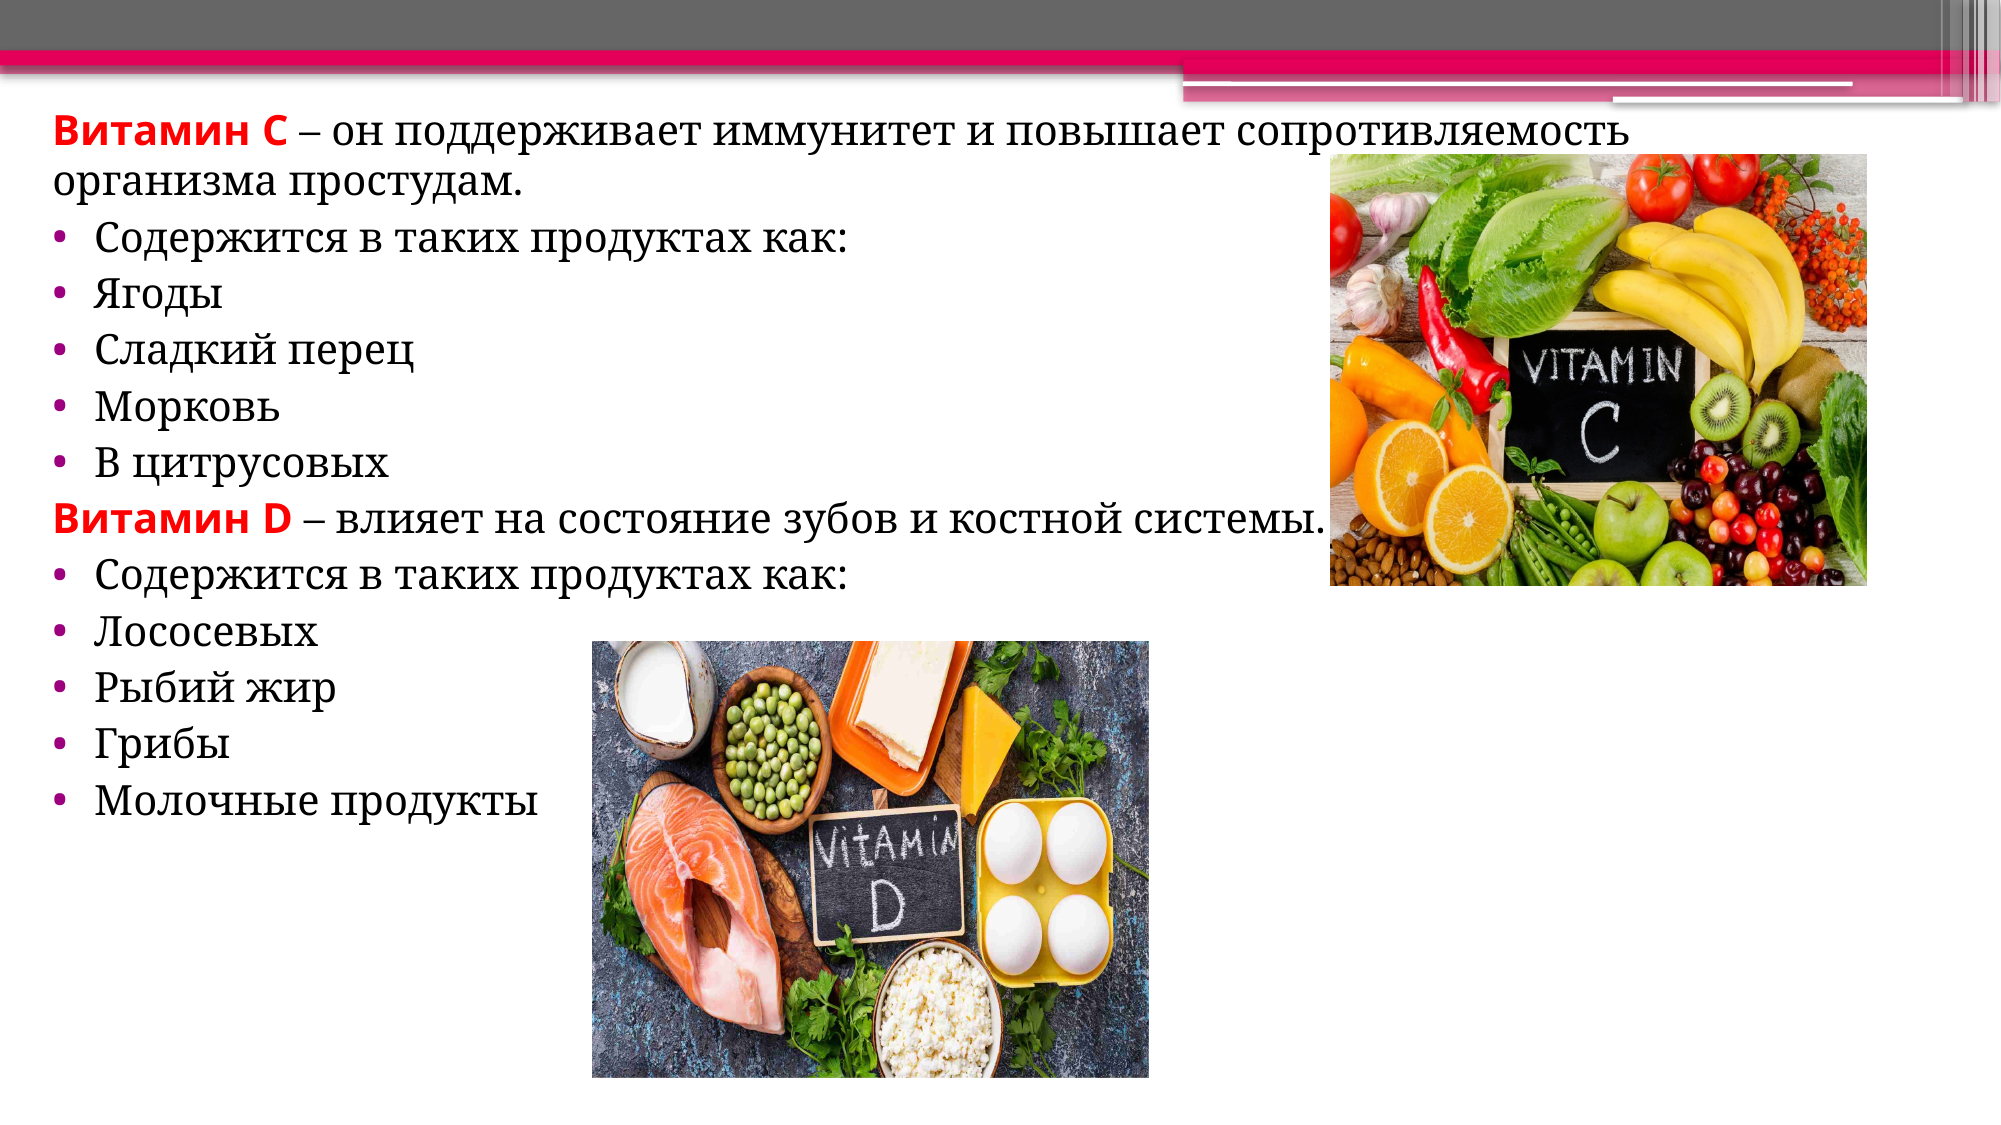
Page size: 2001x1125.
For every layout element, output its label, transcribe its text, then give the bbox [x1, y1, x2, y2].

list Витамин С – он поддерживает иммунитет и повышает сопротивляемость организма простудам. Содержится в таких продуктах как: Ягоды Сладкий перец Морковь В цитрусовых Витамин D – влияет на состояние зубов и костной системы. Содержится в таких продуктах как: Лососевых Рыбий жир Грибы Молочные продукты [19, 96, 1820, 807]
picture [591, 641, 1149, 1079]
picture [1329, 154, 1867, 586]
